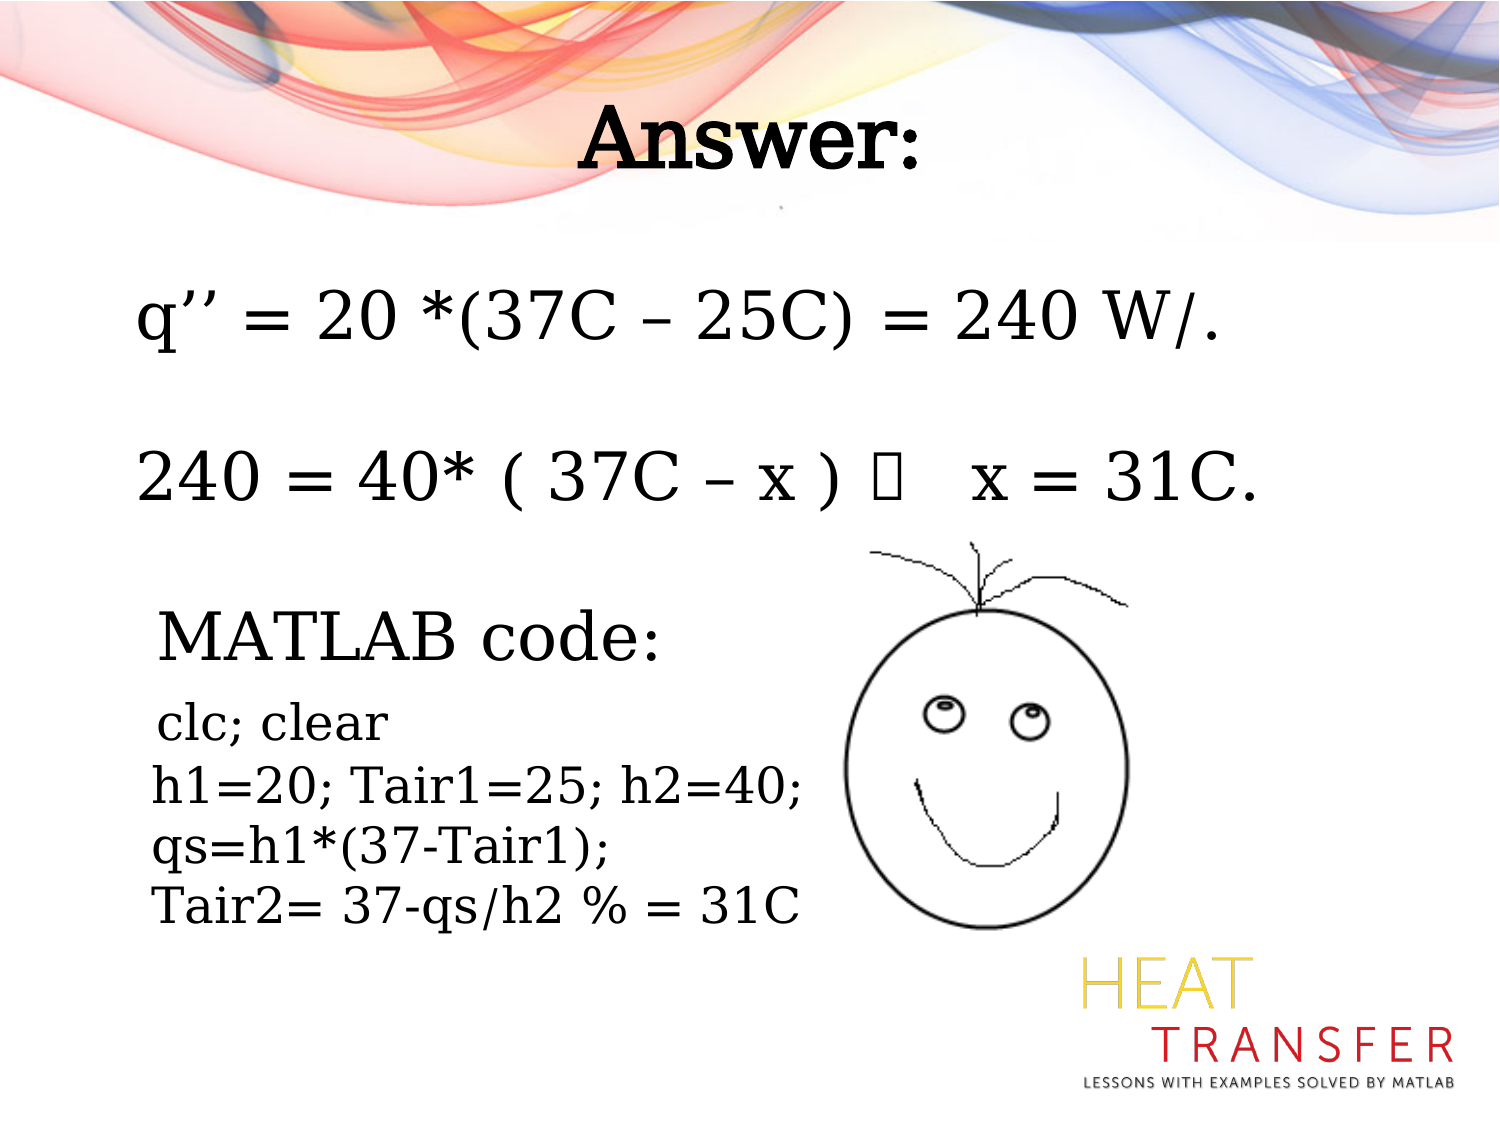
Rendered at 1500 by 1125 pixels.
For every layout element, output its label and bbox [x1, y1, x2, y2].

picture [0, 1, 1499, 243]
picture [801, 523, 1464, 1093]
